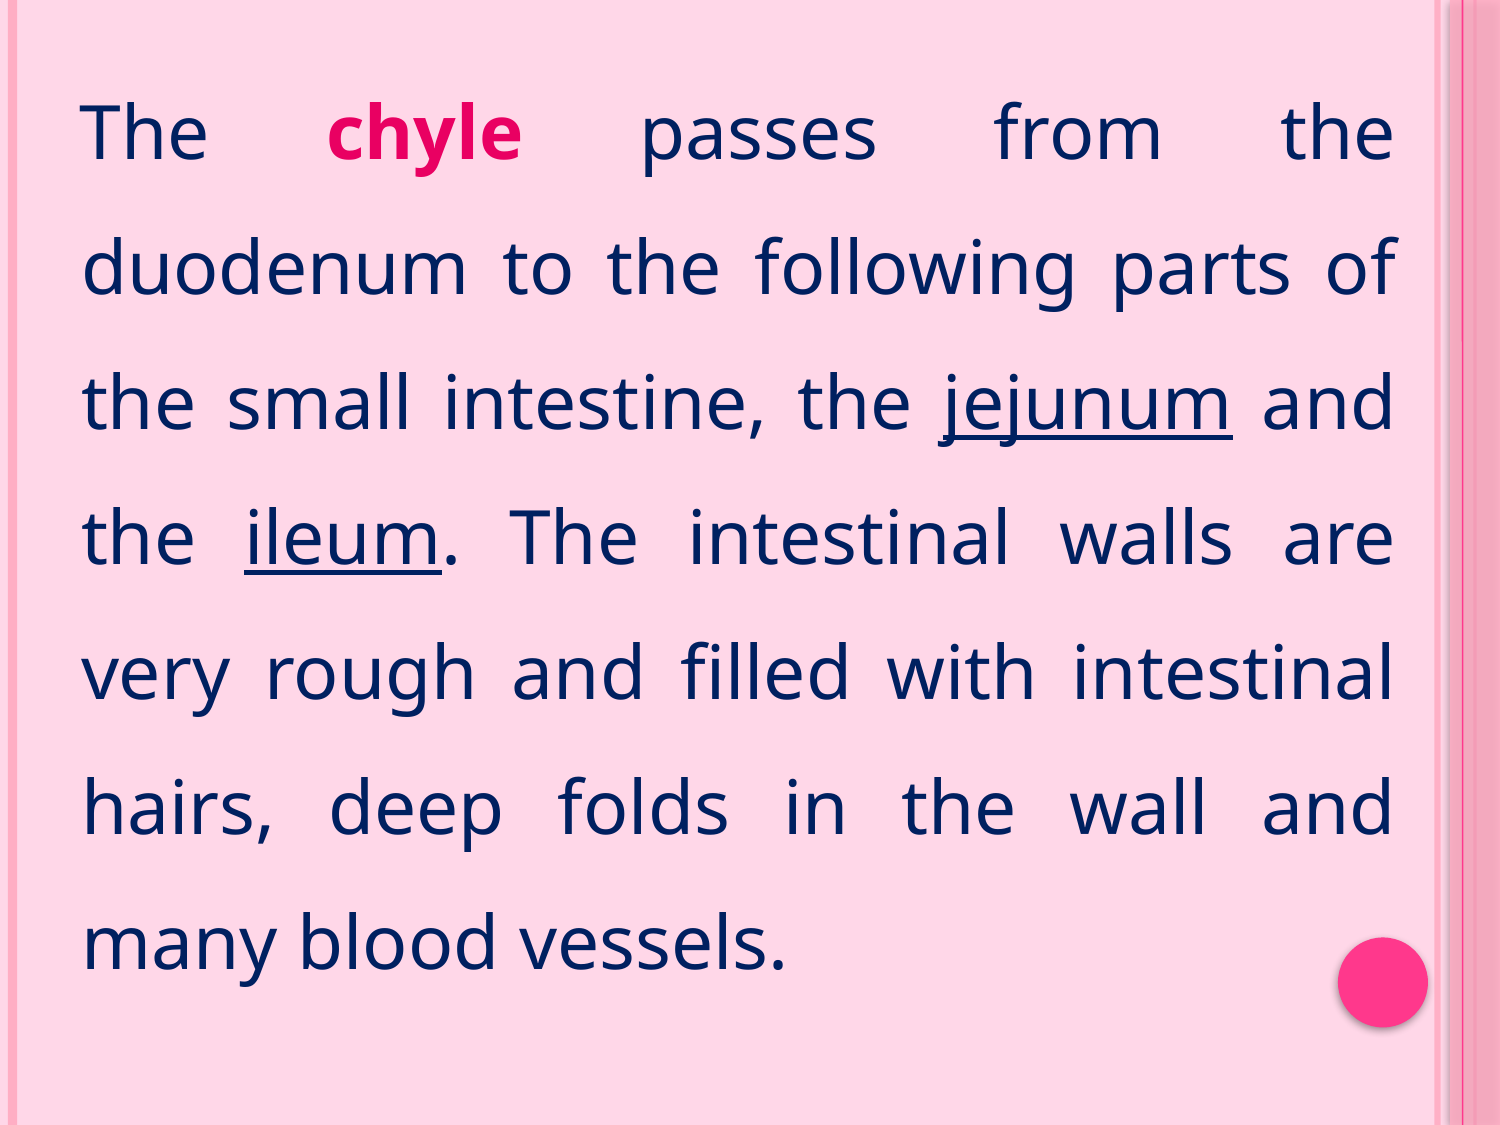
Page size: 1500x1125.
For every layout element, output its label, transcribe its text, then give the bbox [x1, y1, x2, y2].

list The chyle passes from the duodenum to the following parts of the small intestine, the jejunum and the ileum. The intestinal walls are very rough and filled with intestinal hairs, deep folds in the wall and many blood vessels. [64, 32, 1412, 1125]
